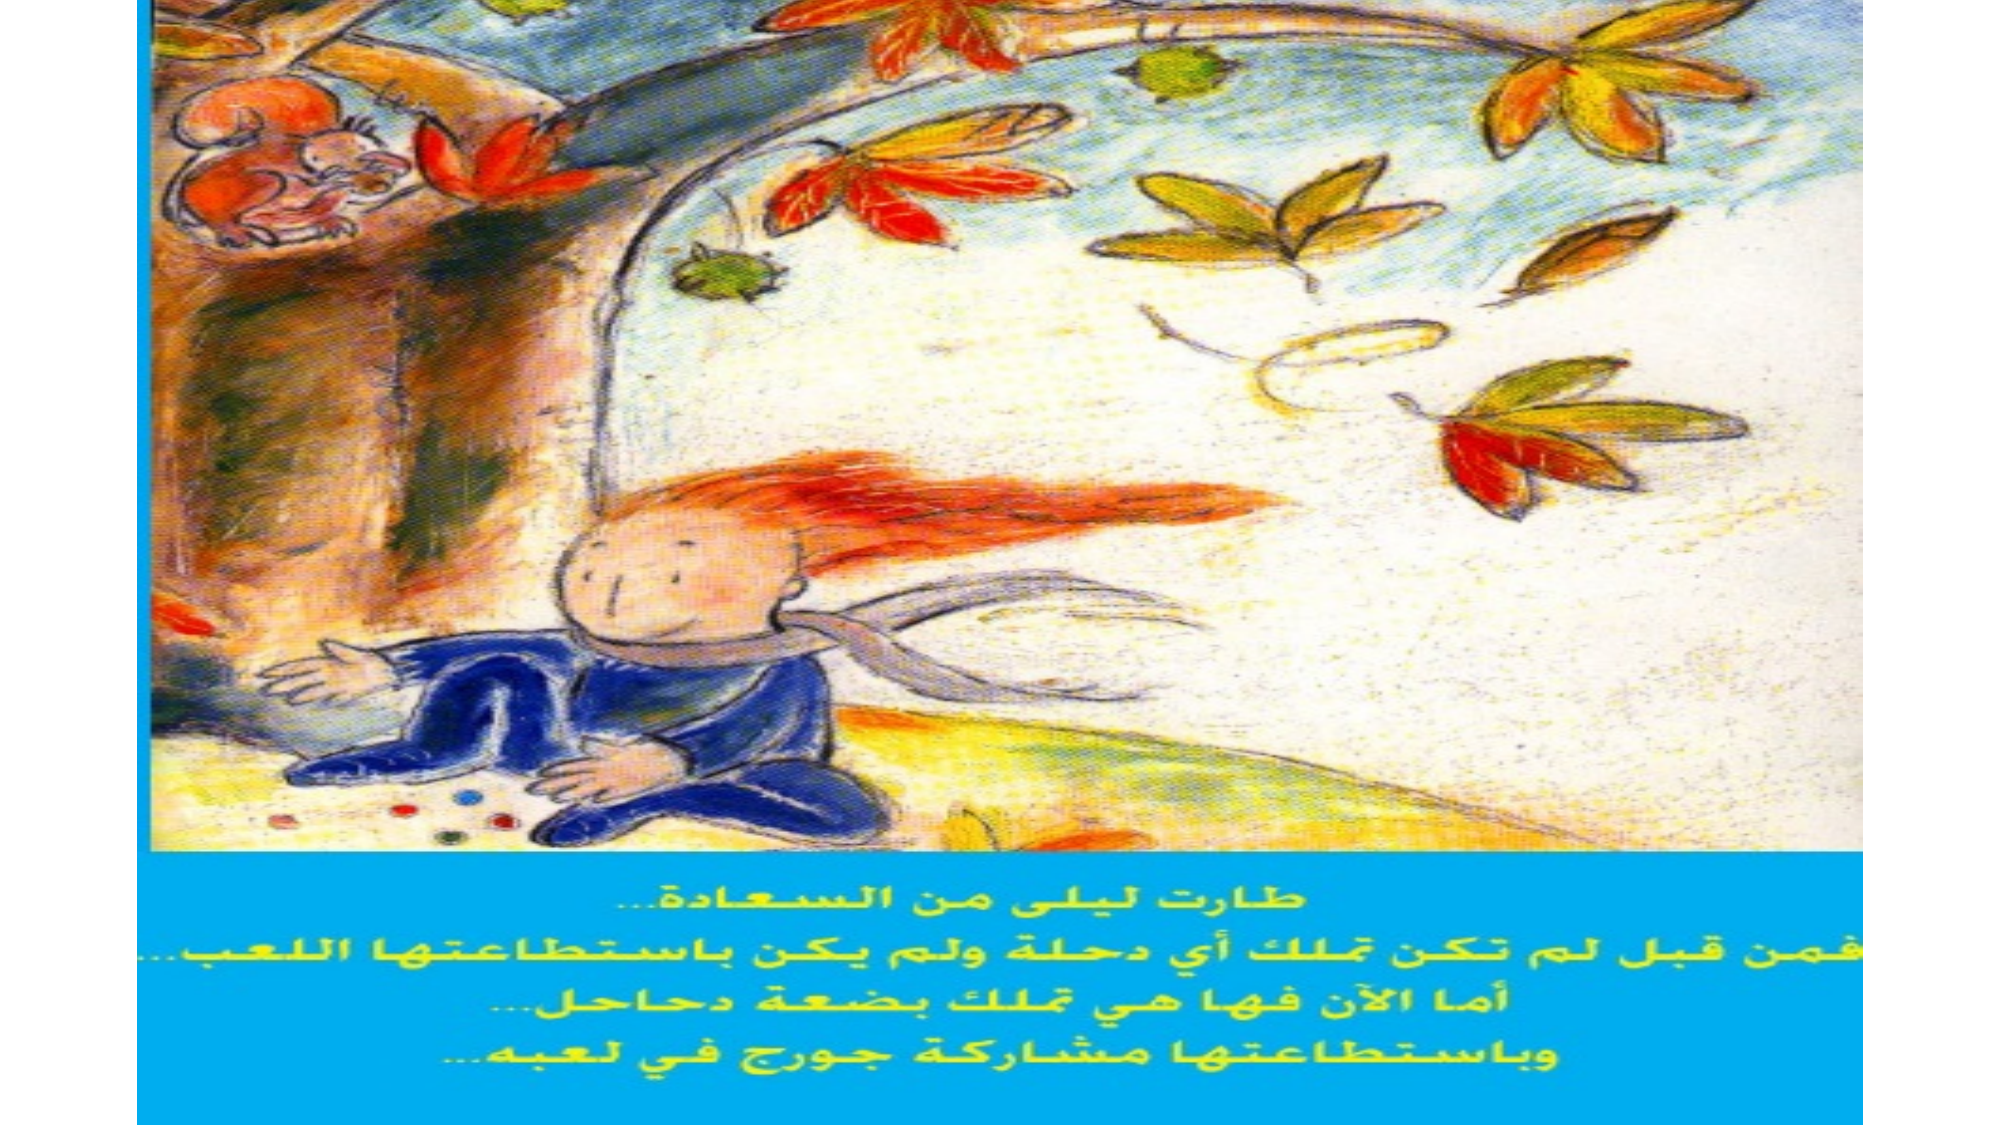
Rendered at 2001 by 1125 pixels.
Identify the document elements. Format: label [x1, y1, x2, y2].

list [137, 0, 1863, 1125]
